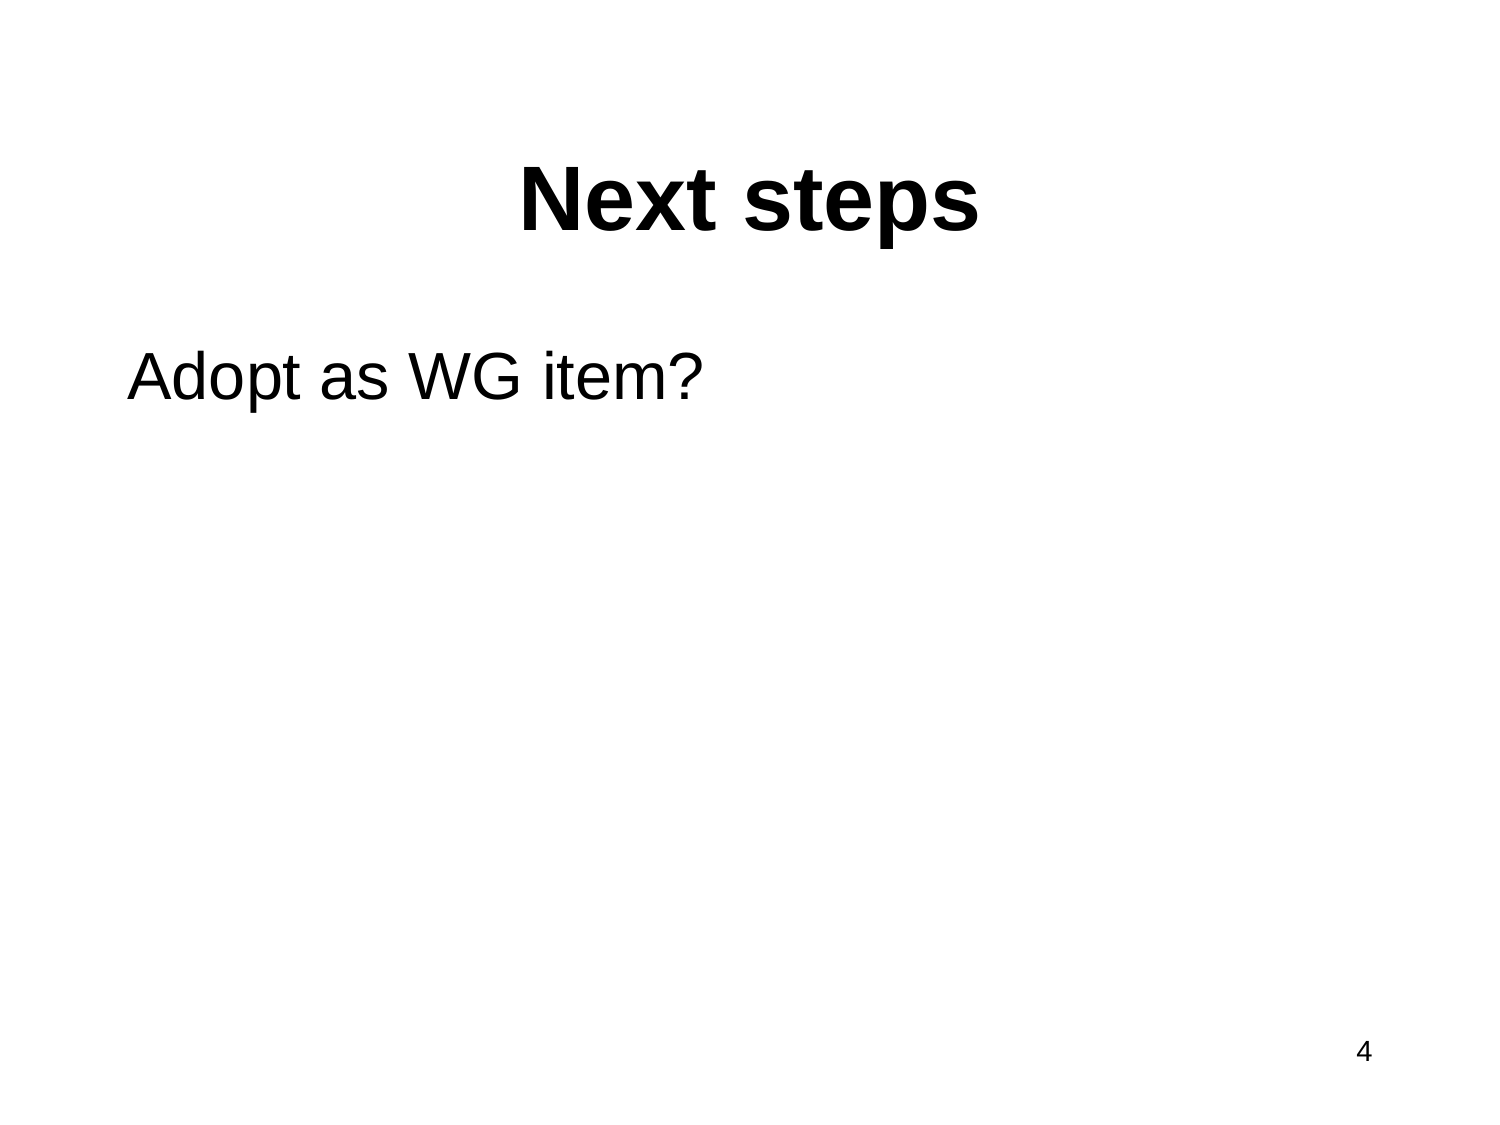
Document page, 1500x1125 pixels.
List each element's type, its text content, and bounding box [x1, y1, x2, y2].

list Adopt as WG item? [112, 324, 1438, 1063]
slide_number 4 [1074, 1024, 1388, 1101]
title Next steps [112, 99, 1388, 288]
